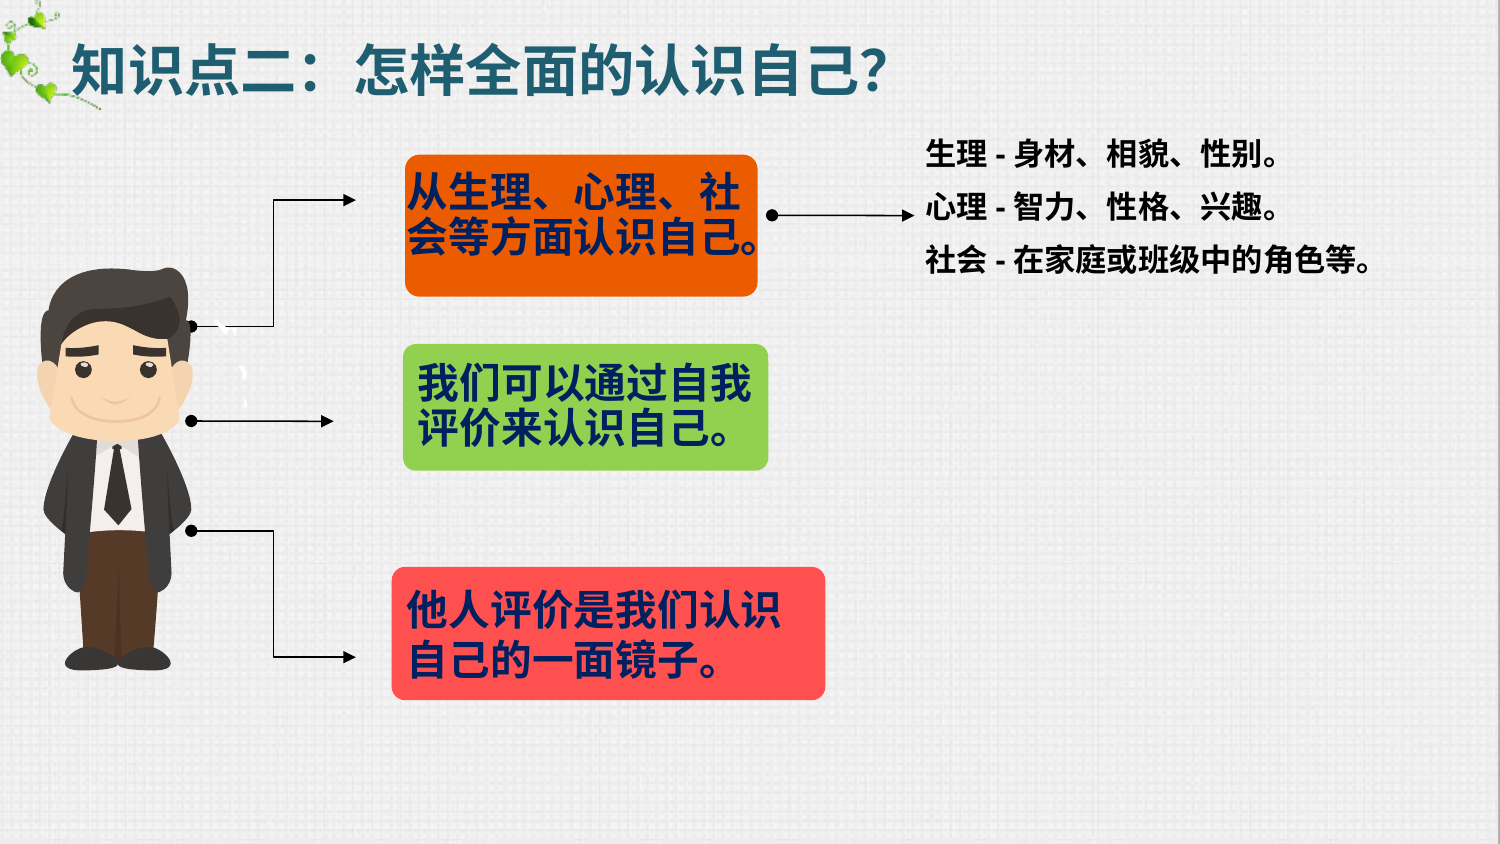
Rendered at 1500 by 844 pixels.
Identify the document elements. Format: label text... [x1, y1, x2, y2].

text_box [191, 199, 357, 327]
picture [0, 0, 1500, 844]
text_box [191, 530, 357, 658]
text_box [405, 154, 758, 297]
text_box 从生理、心理、社会等方面认识自己。 [395, 165, 753, 267]
text_box 知识点二：怎样全面的认识自己？ [105, 29, 1424, 109]
text_box 他人评价是我们认识自己的一面镜子。 [391, 566, 826, 701]
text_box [29, 260, 201, 672]
text_box [243, 396, 248, 408]
text_box [237, 365, 247, 380]
text_box 我们可以通过自我评价来认识自己。 [402, 343, 769, 471]
text_box 生理-身材、相貌、性别。 心理-智力、性格、兴趣。 社会-在家庭或班级中的角色等。 [914, 128, 1500, 284]
